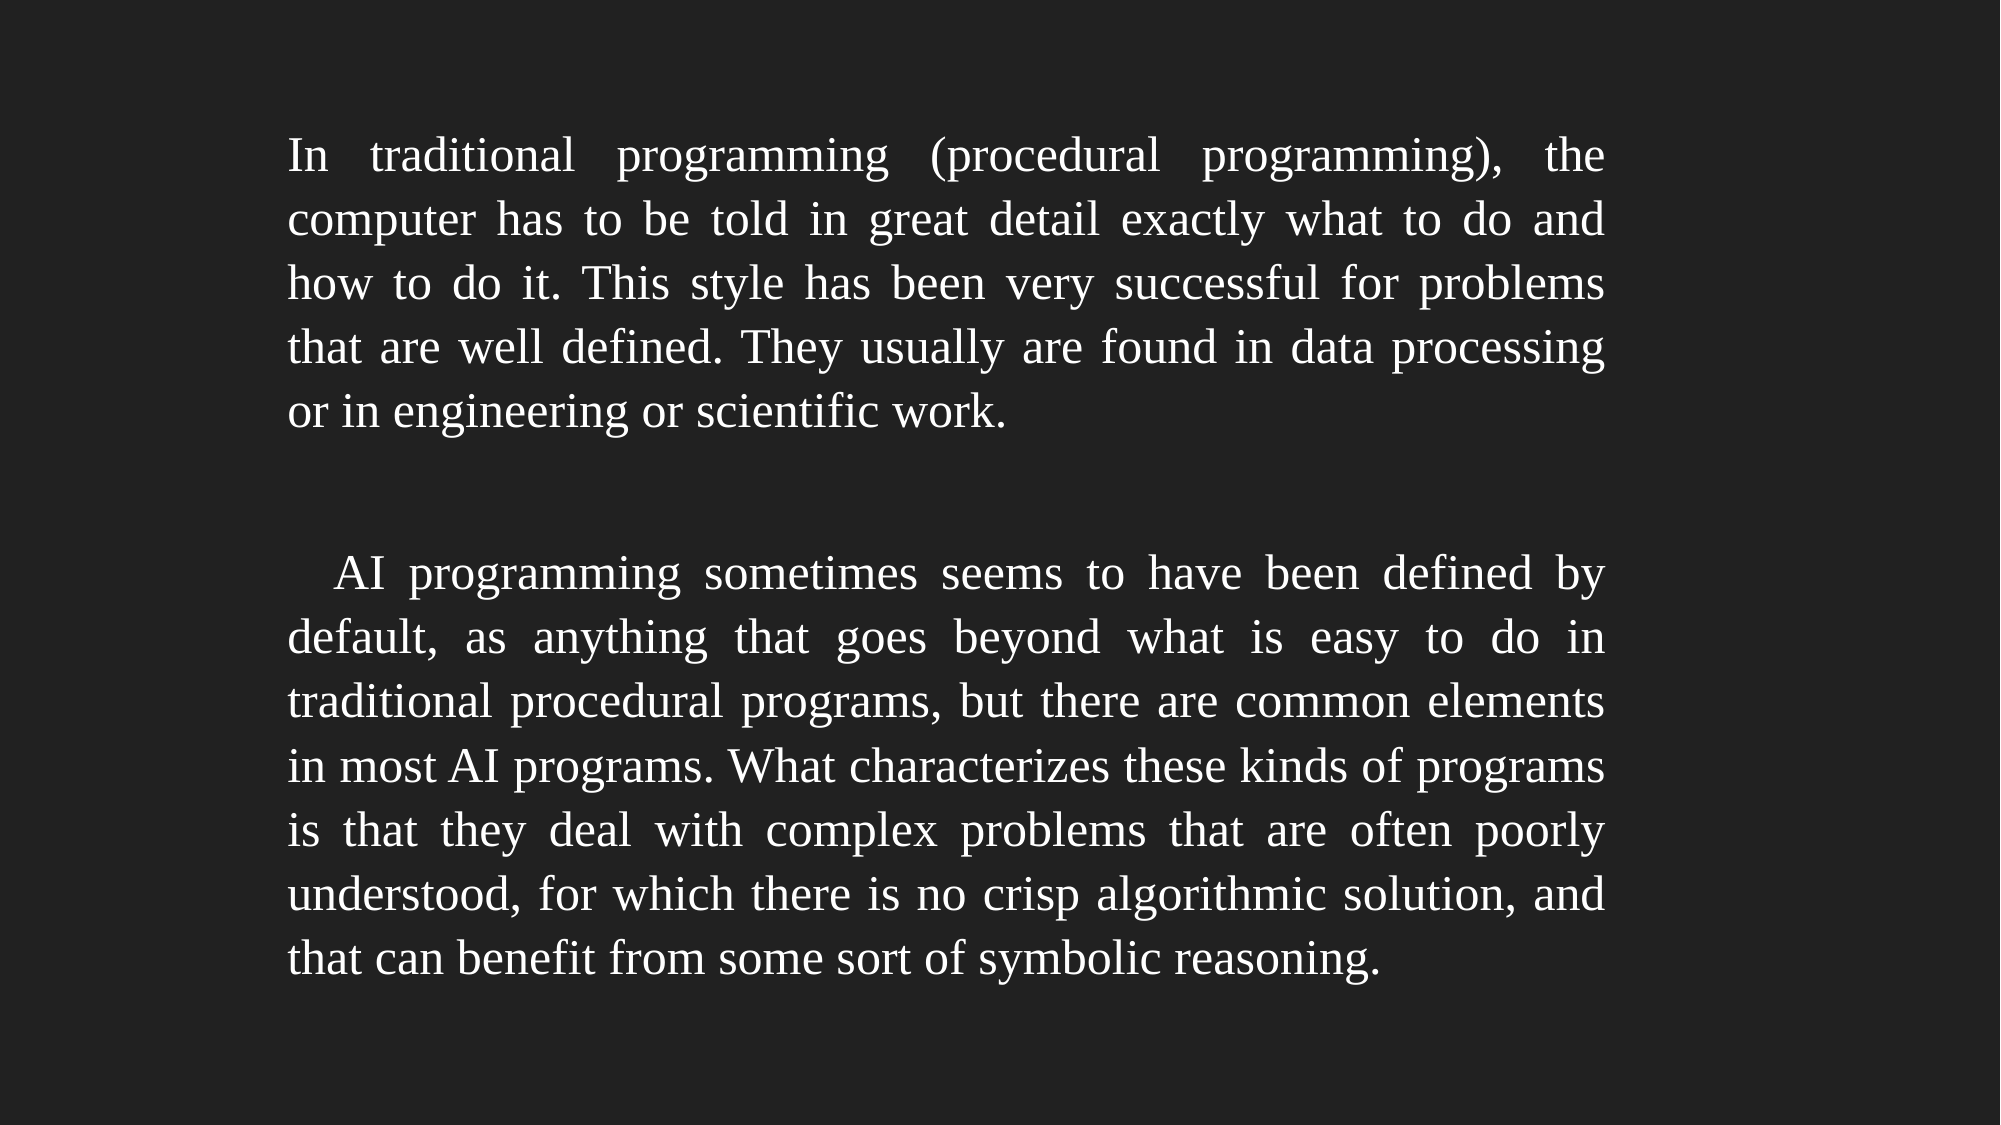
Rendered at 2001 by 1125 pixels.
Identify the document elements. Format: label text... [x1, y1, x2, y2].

text_box In traditional programming (procedural programming), the computer has to be told in great detail exactly what to do and how to do it. This style has been very successful for problems that are well defined. They usually are found in data processing or in engineering or scientific work. AI programming sometimes seems to have been defined by default, as anything that goes beyond what is easy to do in traditional procedural programs, but there are common elements in most AI programs. What characterizes these kinds of programs is that they deal with complex problems that are often poorly understood, for which there is no crisp algorithmic solution, and that can benefit from some sort of symbolic reasoning. [235, 109, 1622, 993]
